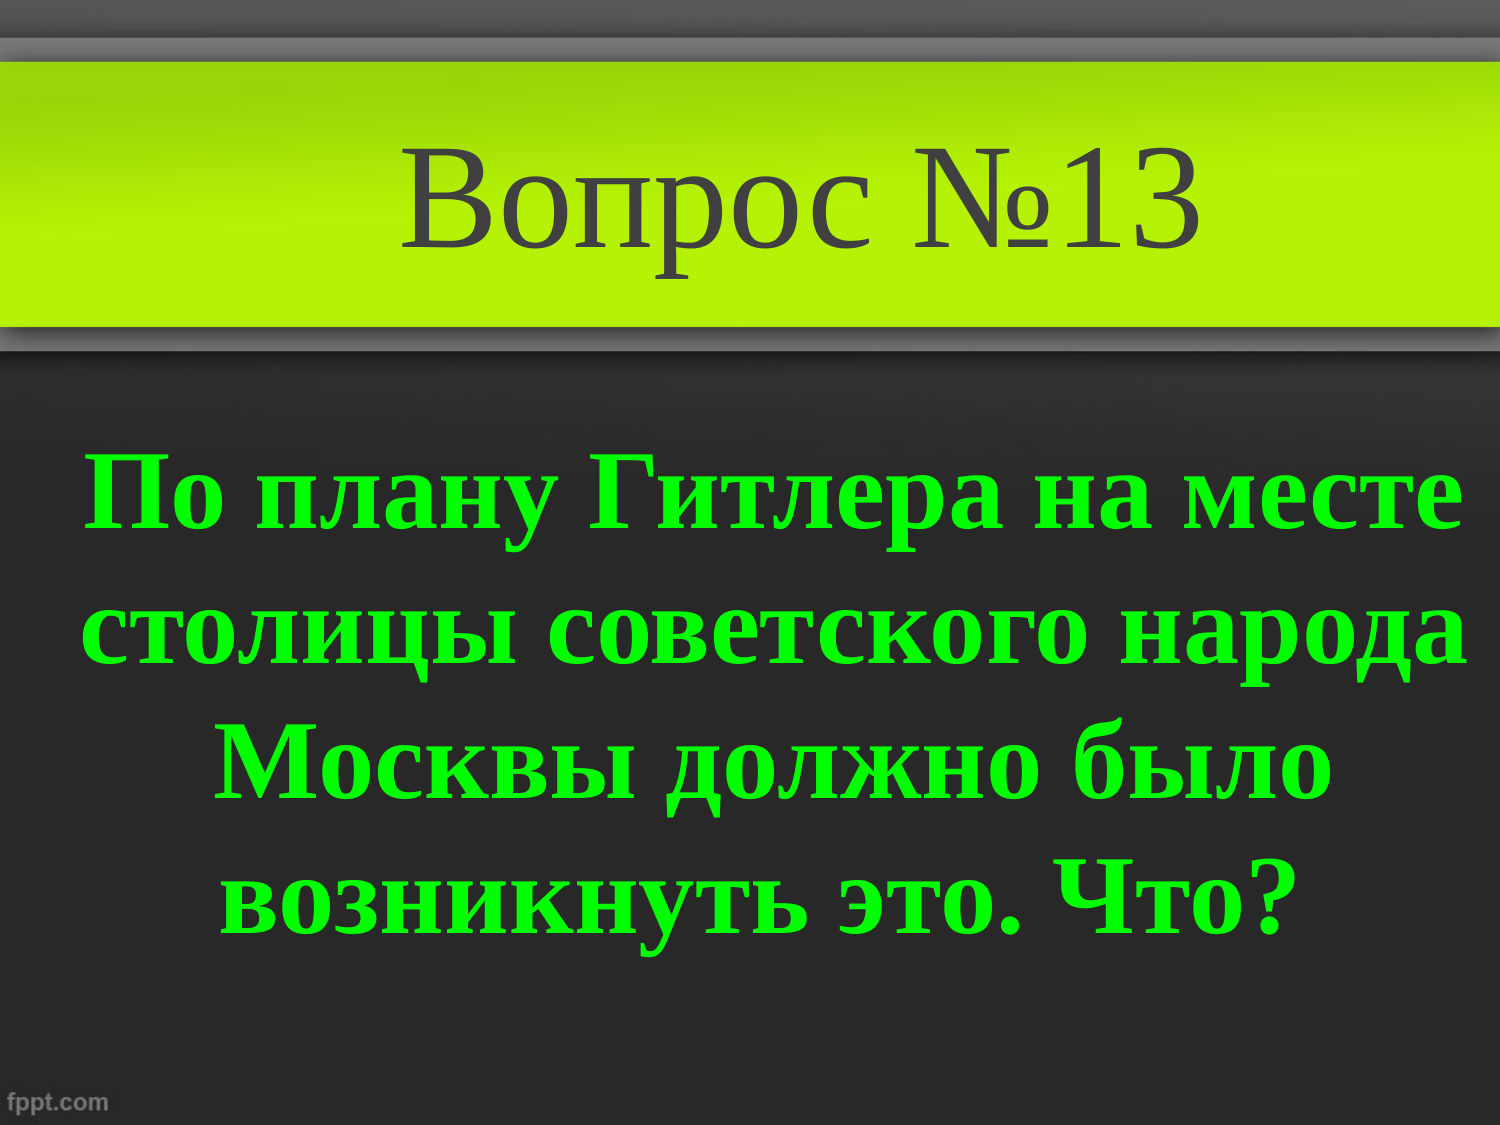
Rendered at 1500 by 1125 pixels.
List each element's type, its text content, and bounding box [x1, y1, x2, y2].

text_box Вопрос №13 [383, 89, 1329, 285]
picture [0, 0, 1500, 1125]
text_box По плану Гитлера на месте столицы советского народа Москвы должно было возникнуть это. Что? [48, 408, 1500, 964]
